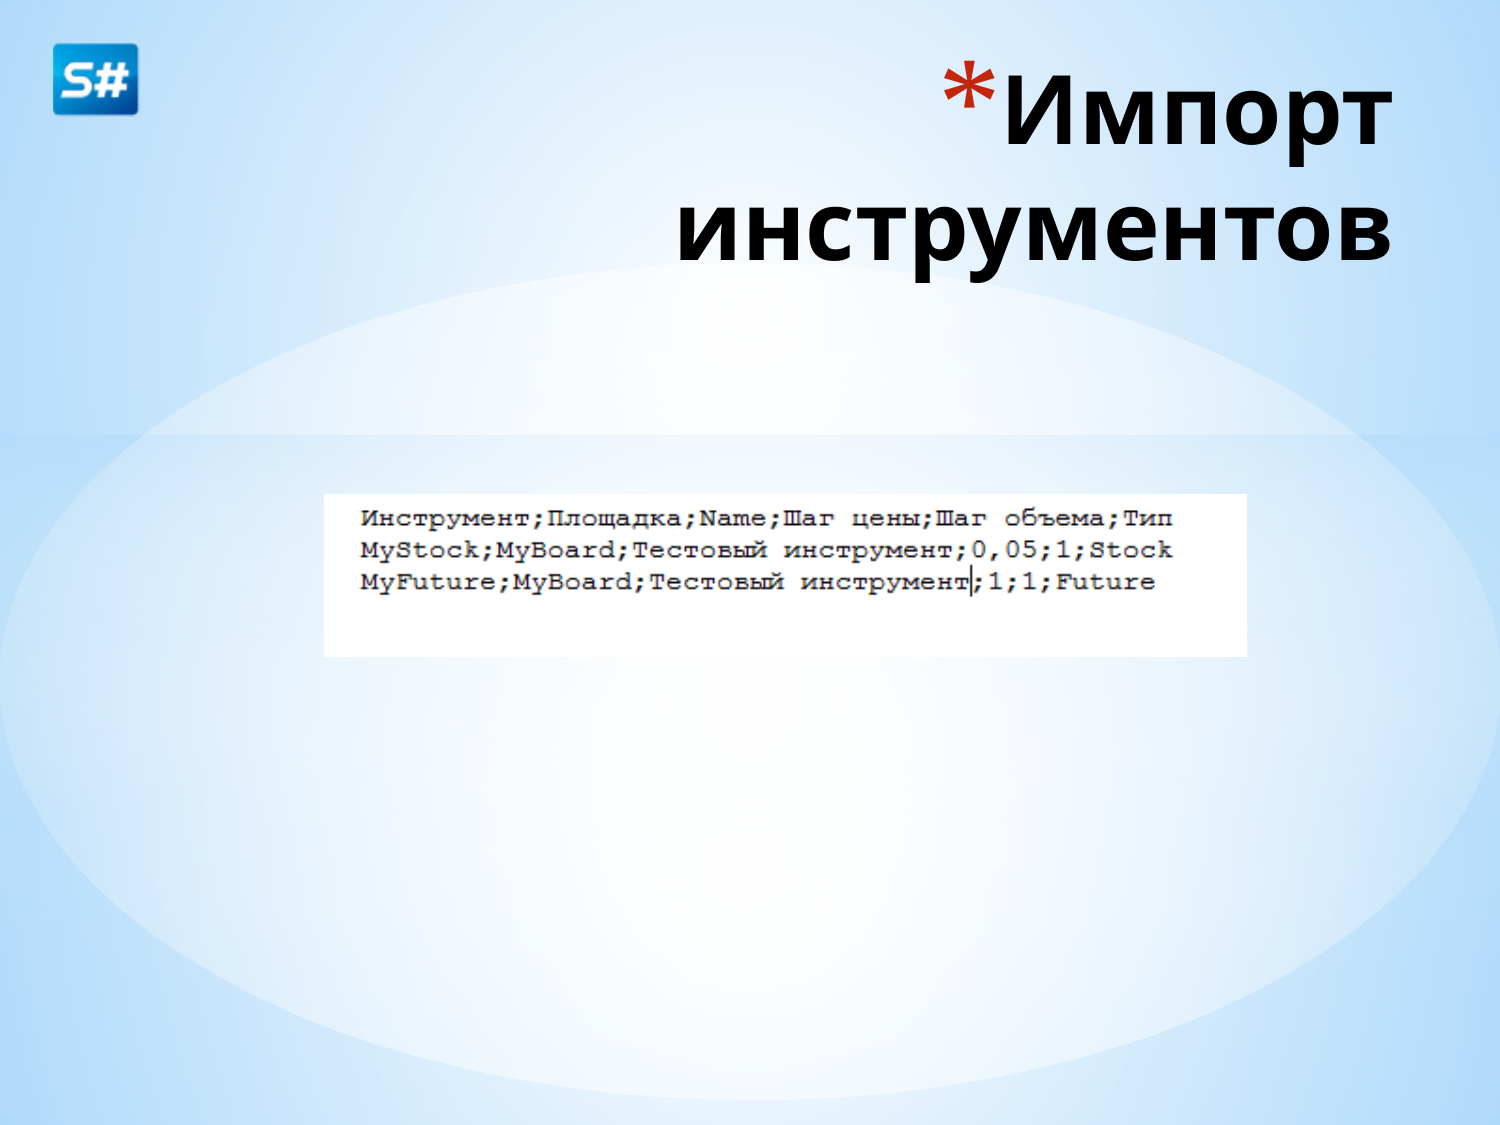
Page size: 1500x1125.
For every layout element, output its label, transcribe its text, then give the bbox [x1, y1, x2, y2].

picture [52, 42, 141, 118]
title Импорт инструментов [348, 90, 1410, 287]
picture [324, 494, 1247, 658]
